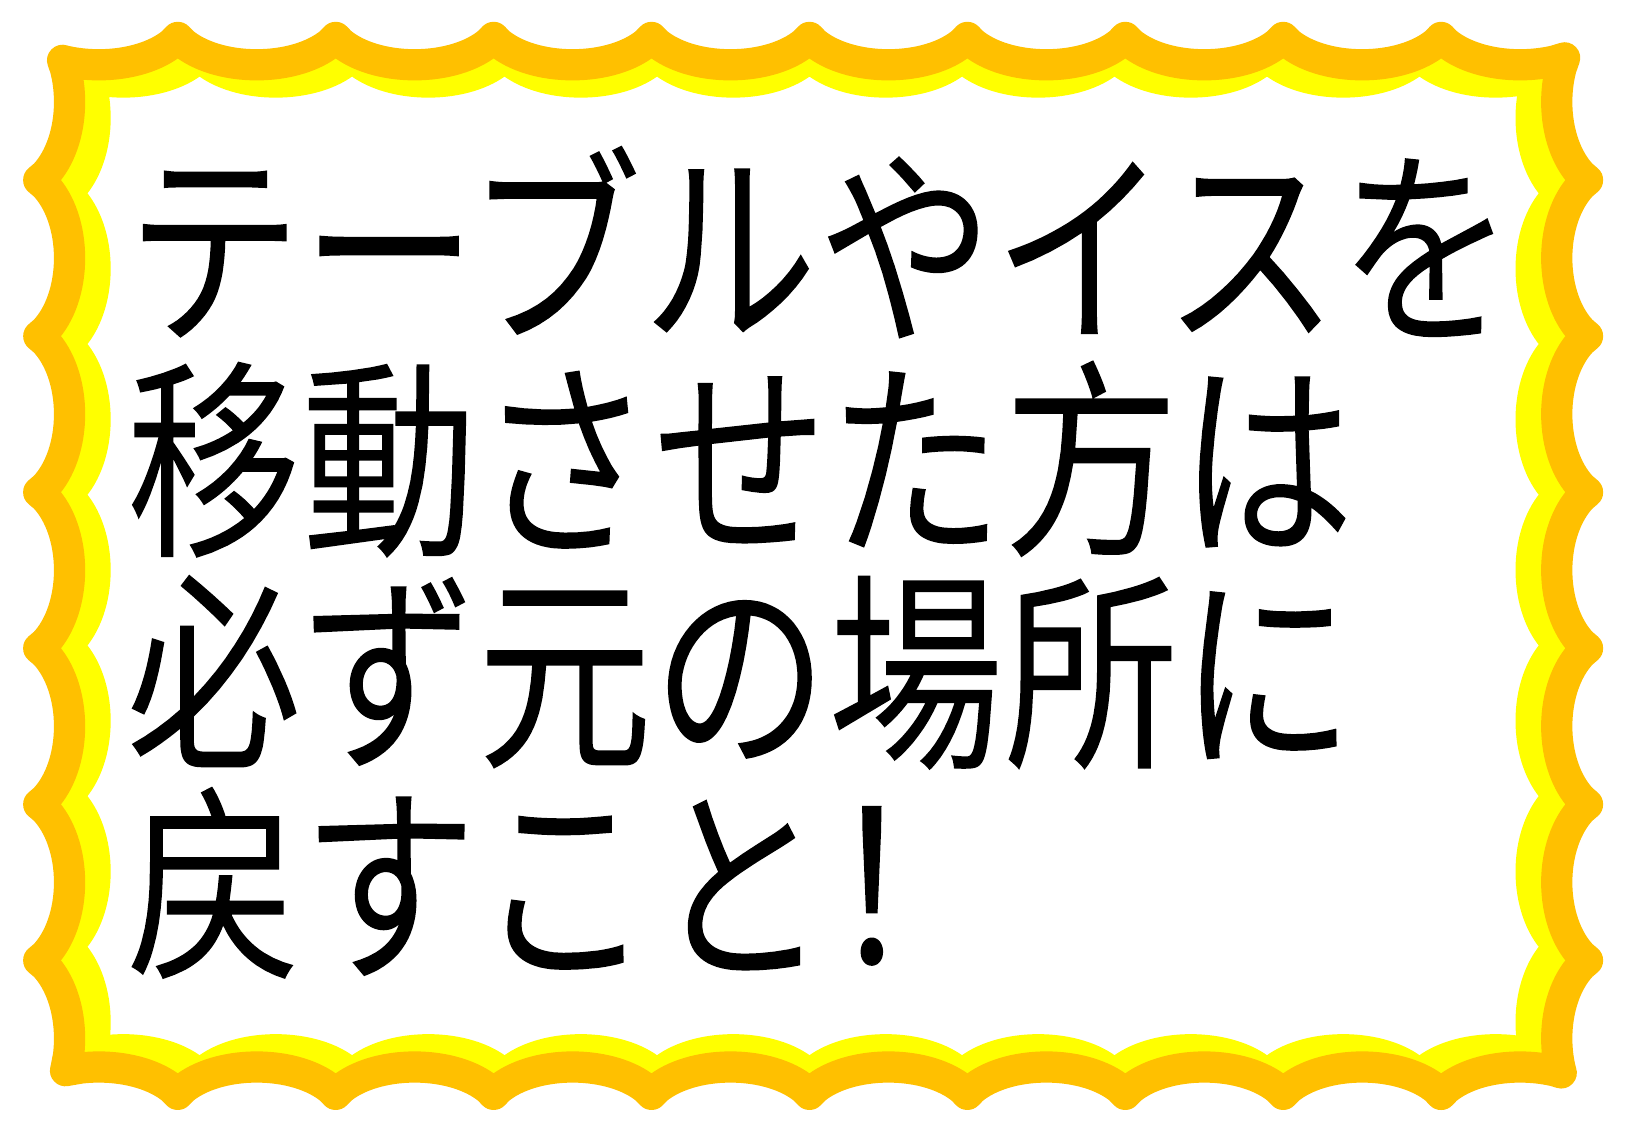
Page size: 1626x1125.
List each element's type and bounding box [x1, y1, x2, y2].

text_box [38, 37, 1588, 1095]
